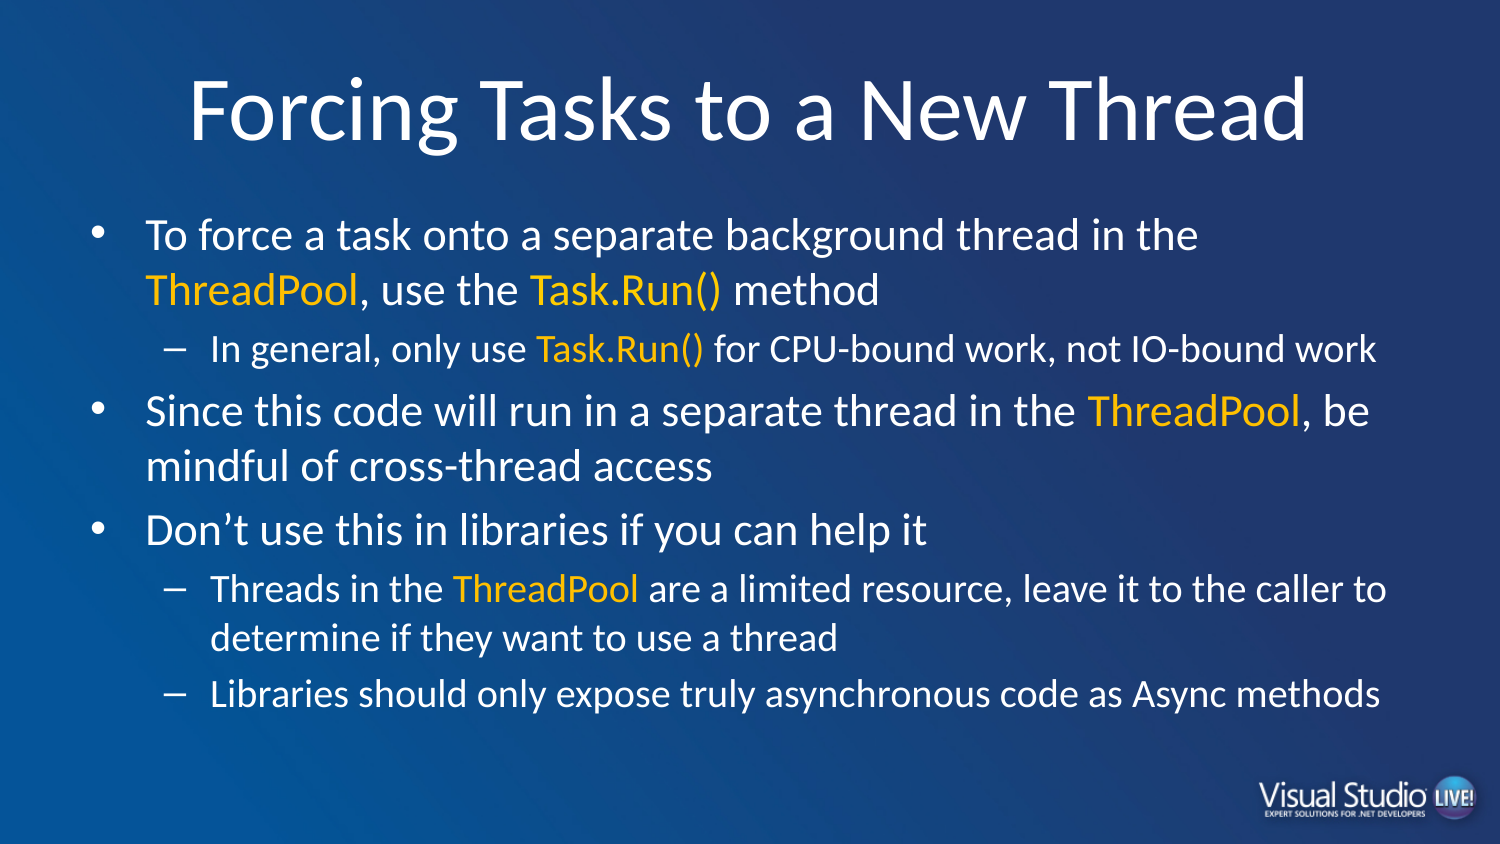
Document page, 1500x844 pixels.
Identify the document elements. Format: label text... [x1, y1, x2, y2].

picture [0, 0, 1500, 844]
list To force a task onto a separate background thread in the ThreadPool, use the Task.Run() method In general, only use Task.Run() for CPU-bound work, not IO-bound work Since this code will run in a separate thread in the ThreadPool, be mindful of cross-thread access Don’t use this in libraries if you can help it Threads in the ThreadPool are a limited resource, leave it to the caller to determine if they want to use a thread Libraries should only expose truly asynchronous code as Async methods [75, 196, 1425, 754]
title Forcing Tasks to a New Thread [75, 33, 1425, 175]
